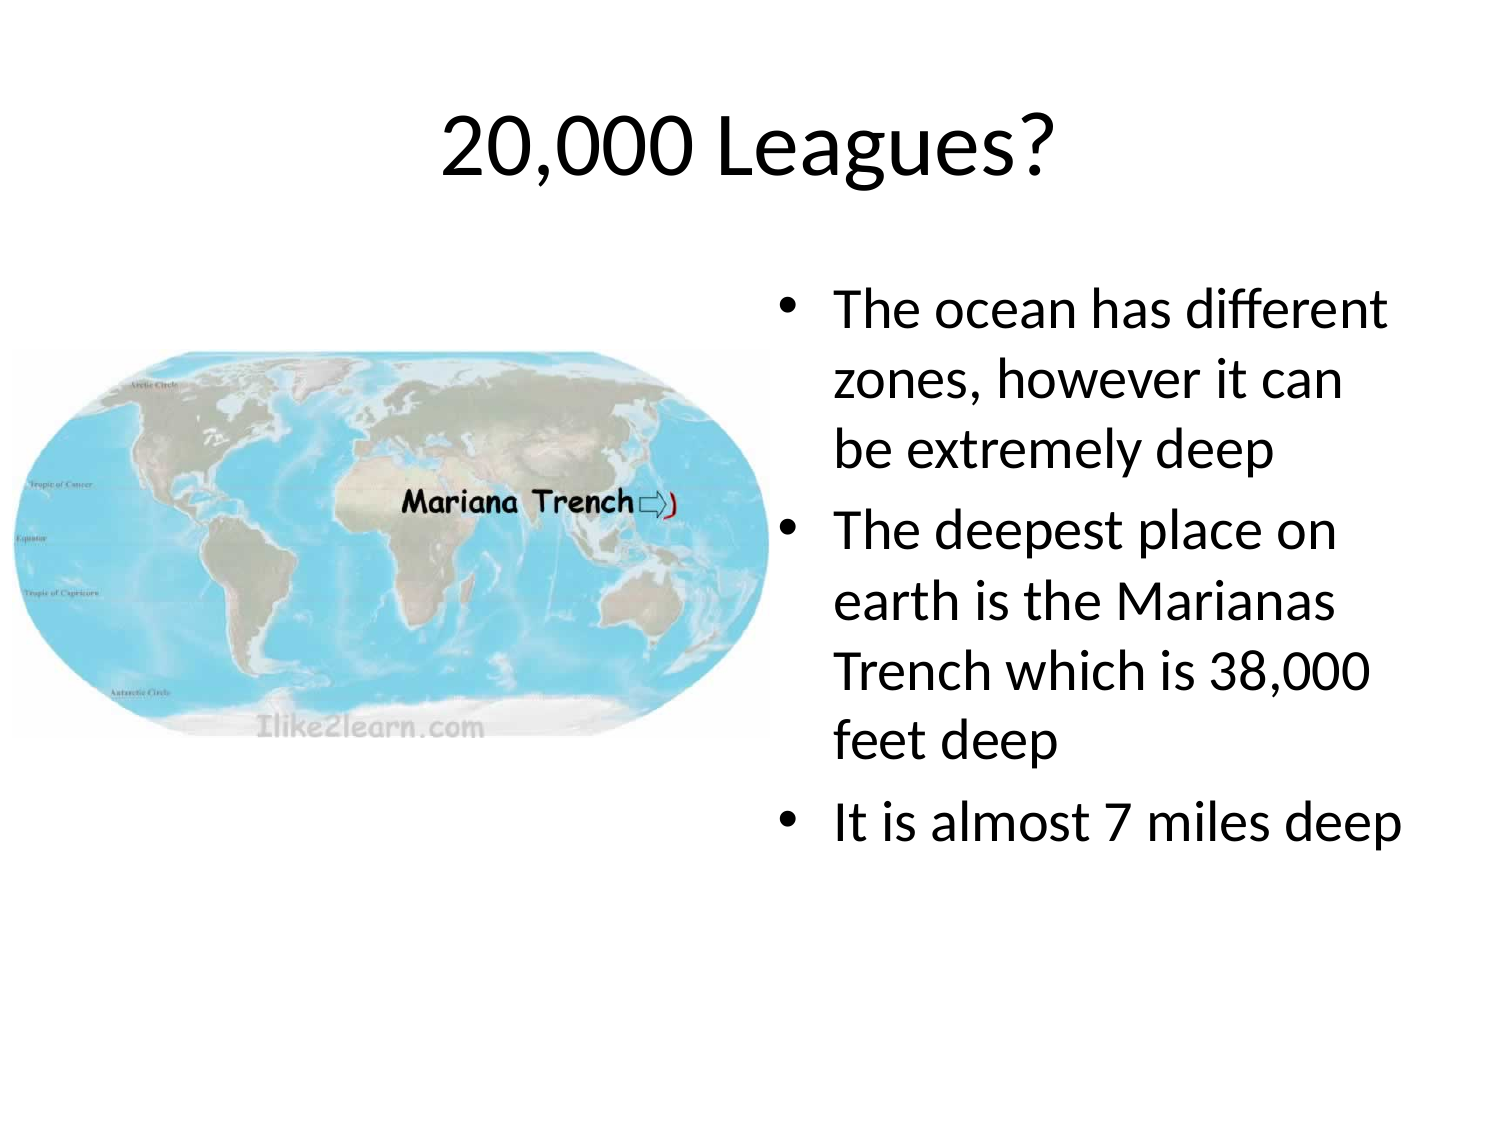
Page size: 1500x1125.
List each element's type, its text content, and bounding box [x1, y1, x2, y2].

picture [12, 349, 770, 738]
list The ocean has different zones, however it can be extremely deep The deepest place on earth is the Marianas Trench which is 38,000 feet deep It is almost 7 miles deep [762, 262, 1425, 1005]
title 20,000 Leagues? [75, 45, 1425, 233]
